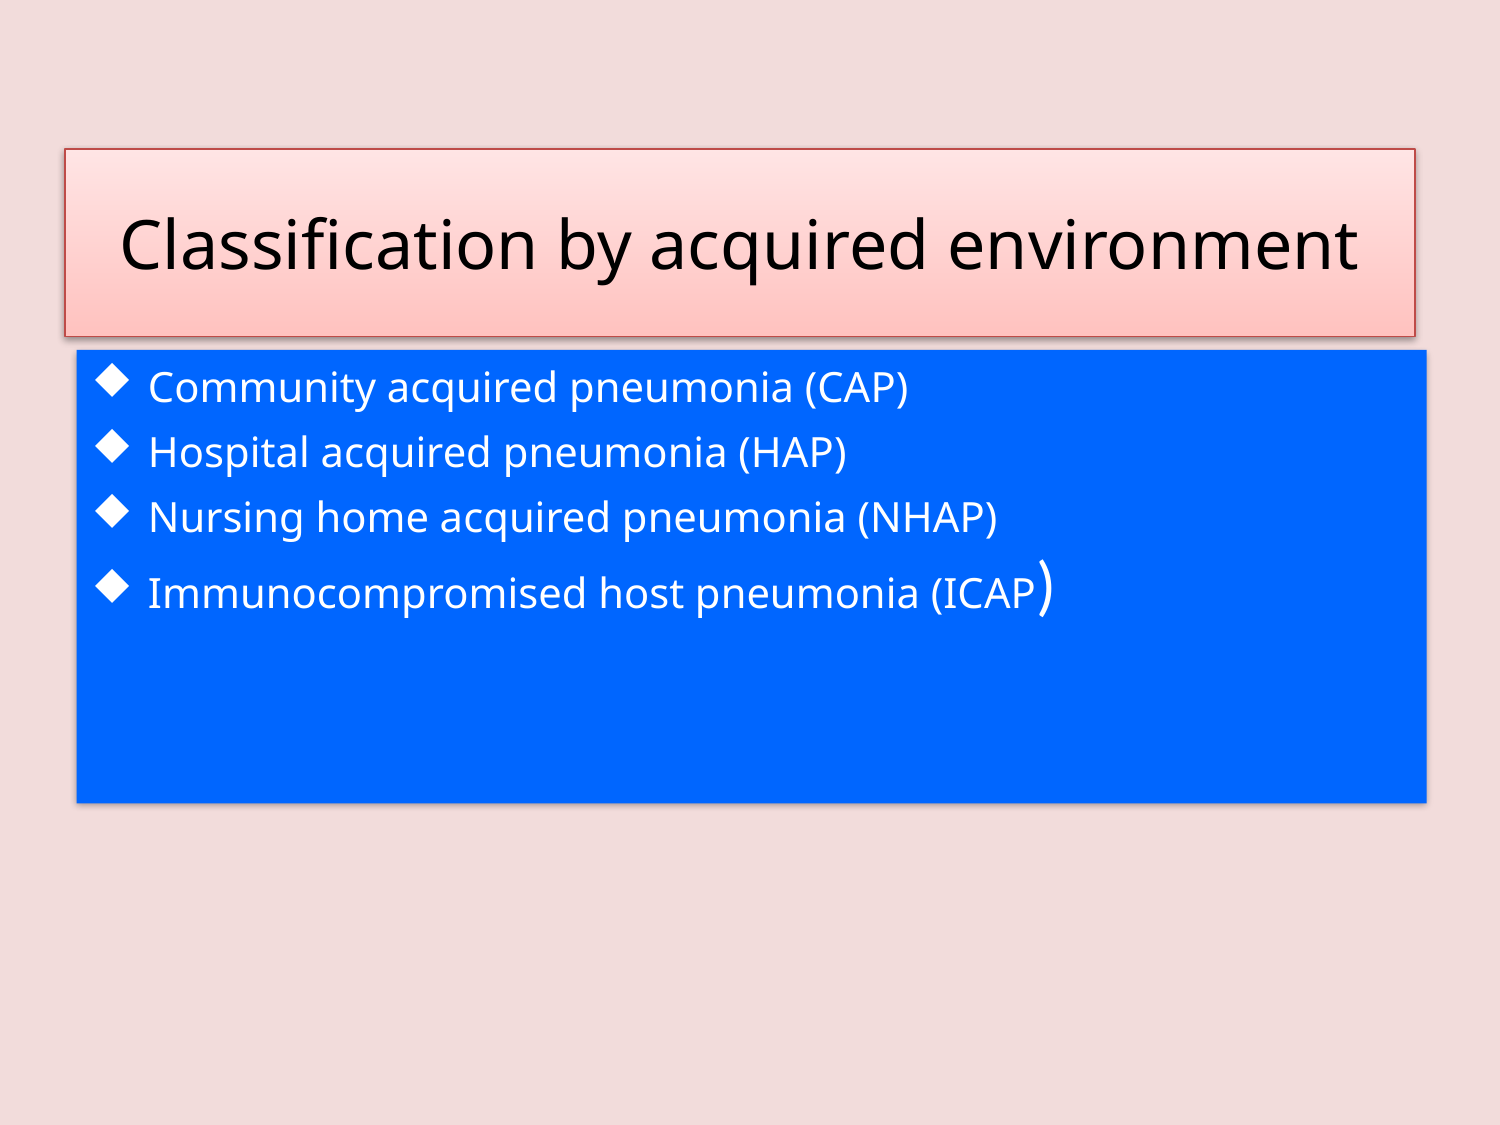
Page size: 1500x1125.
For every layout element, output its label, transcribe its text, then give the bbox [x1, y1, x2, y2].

title Classification by acquired environment [64, 148, 1416, 337]
list Community acquired pneumonia (CAP) Hospital acquired pneumonia (HAP) Nursing home acquired pneumonia (NHAP) Immunocompromised host pneumonia (ICAP) [76, 349, 1427, 804]
